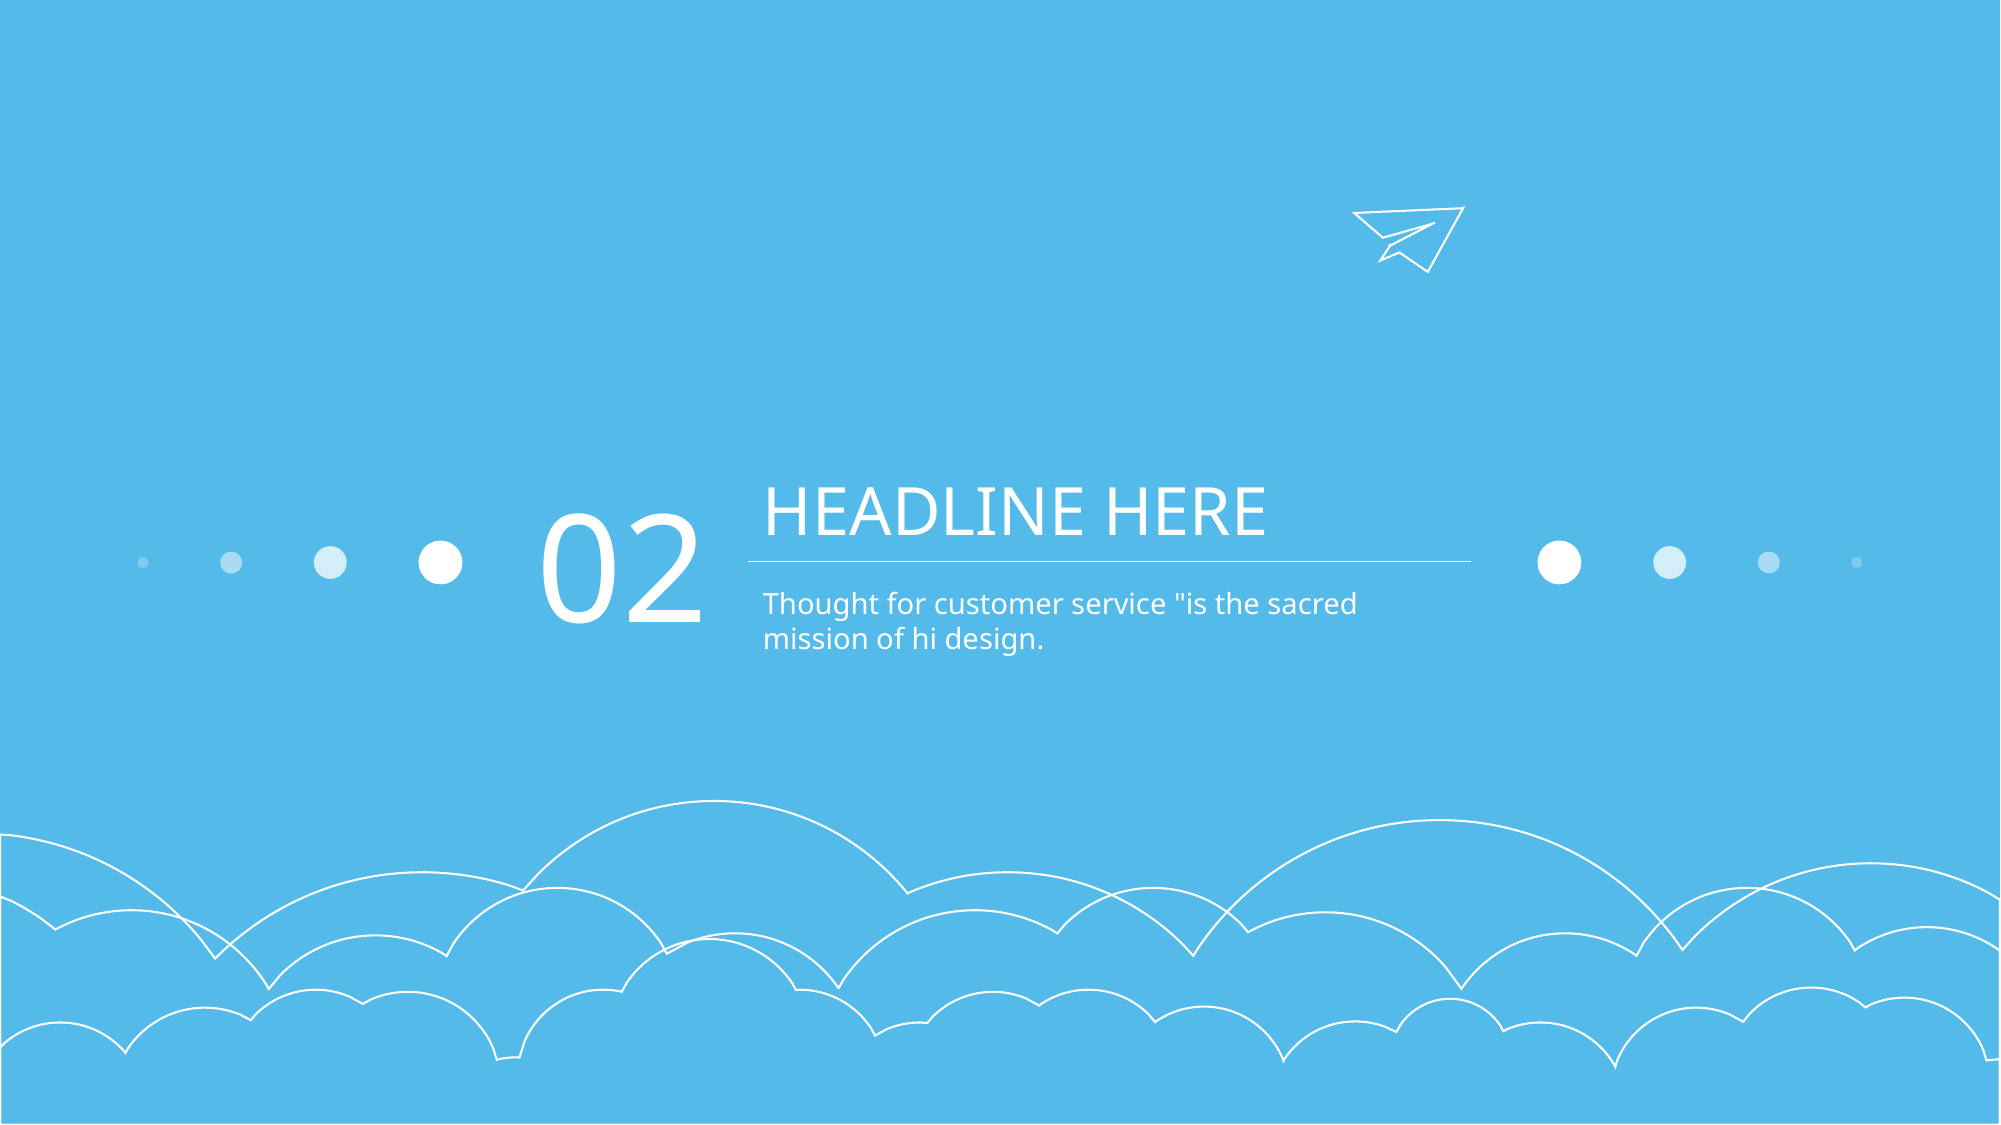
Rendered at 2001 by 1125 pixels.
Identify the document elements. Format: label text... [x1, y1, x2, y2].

text_box 02 [521, 465, 723, 660]
text_box [1652, 545, 1688, 581]
text_box [697, 886, 2000, 1062]
text_box [1756, 550, 1781, 575]
text_box [312, 545, 348, 581]
text_box [0, 938, 2000, 1125]
text_box [1351, 205, 1466, 274]
text_box [1227, 819, 1661, 986]
text_box [0, 833, 182, 927]
text_box [136, 555, 150, 570]
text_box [748, 461, 1477, 664]
text_box [219, 550, 244, 575]
text_box [1762, 862, 2000, 948]
text_box [417, 539, 464, 586]
text_box [1536, 539, 1583, 586]
text_box [1850, 555, 1864, 570]
text_box [230, 799, 1111, 985]
text_box [0, 886, 665, 1058]
